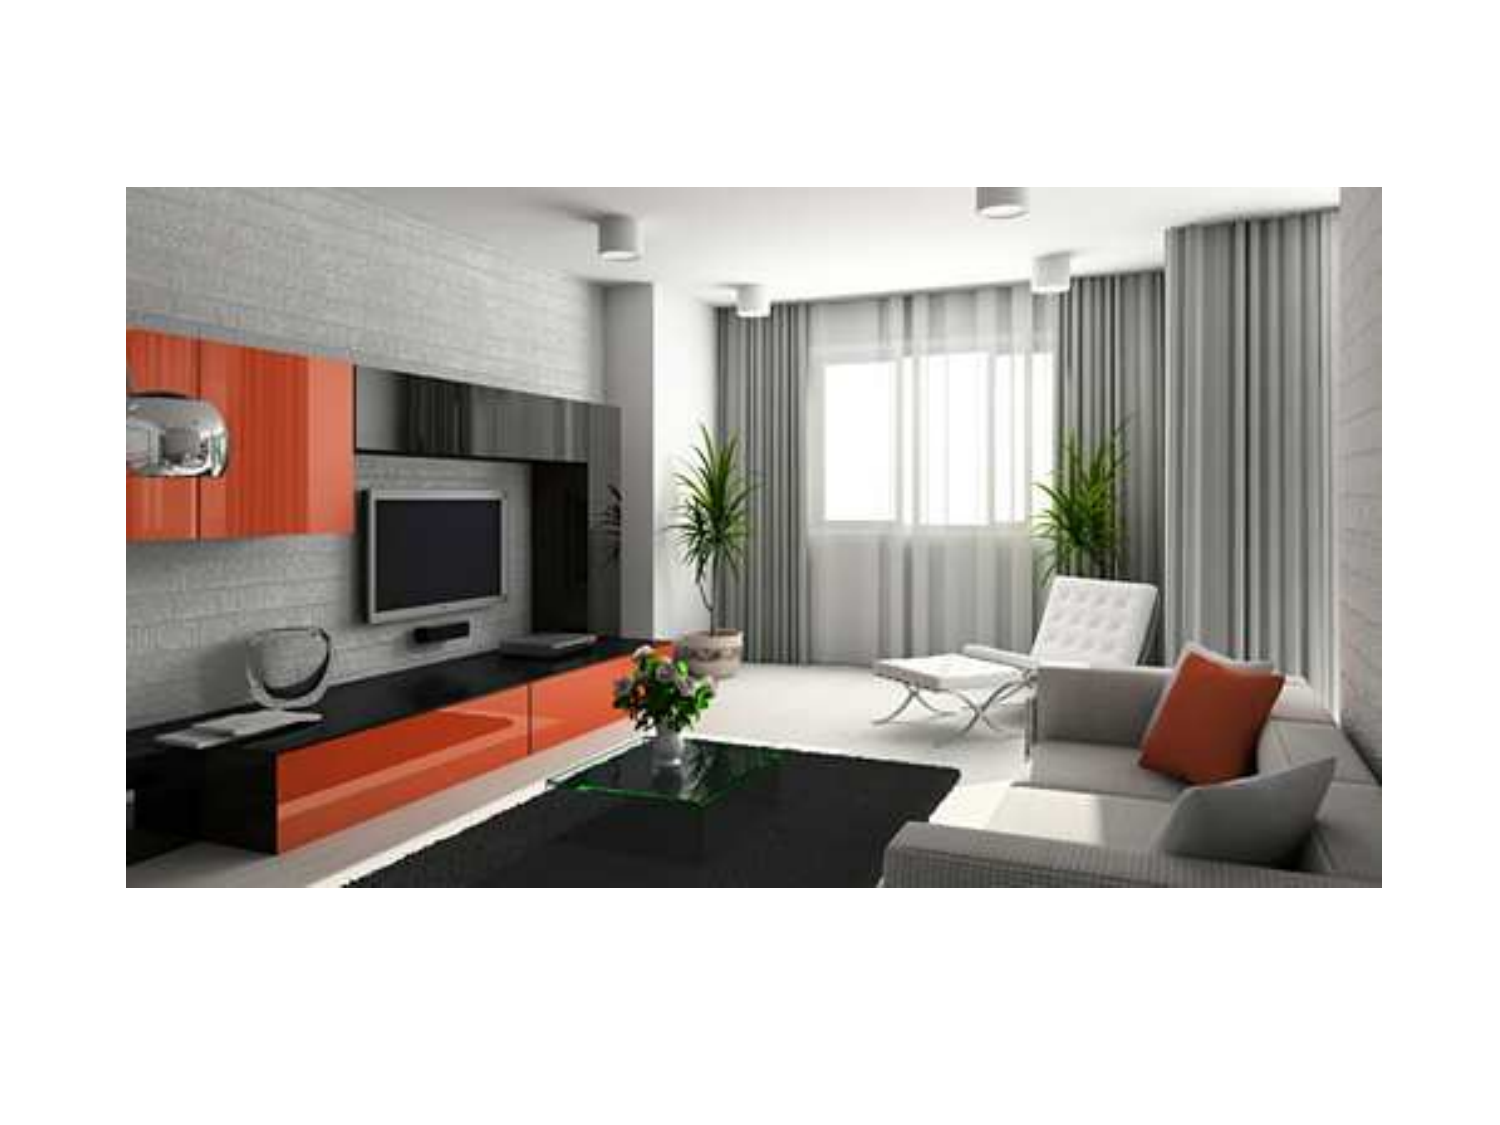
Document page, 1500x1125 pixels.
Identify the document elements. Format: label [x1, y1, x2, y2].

picture [126, 187, 1382, 888]
